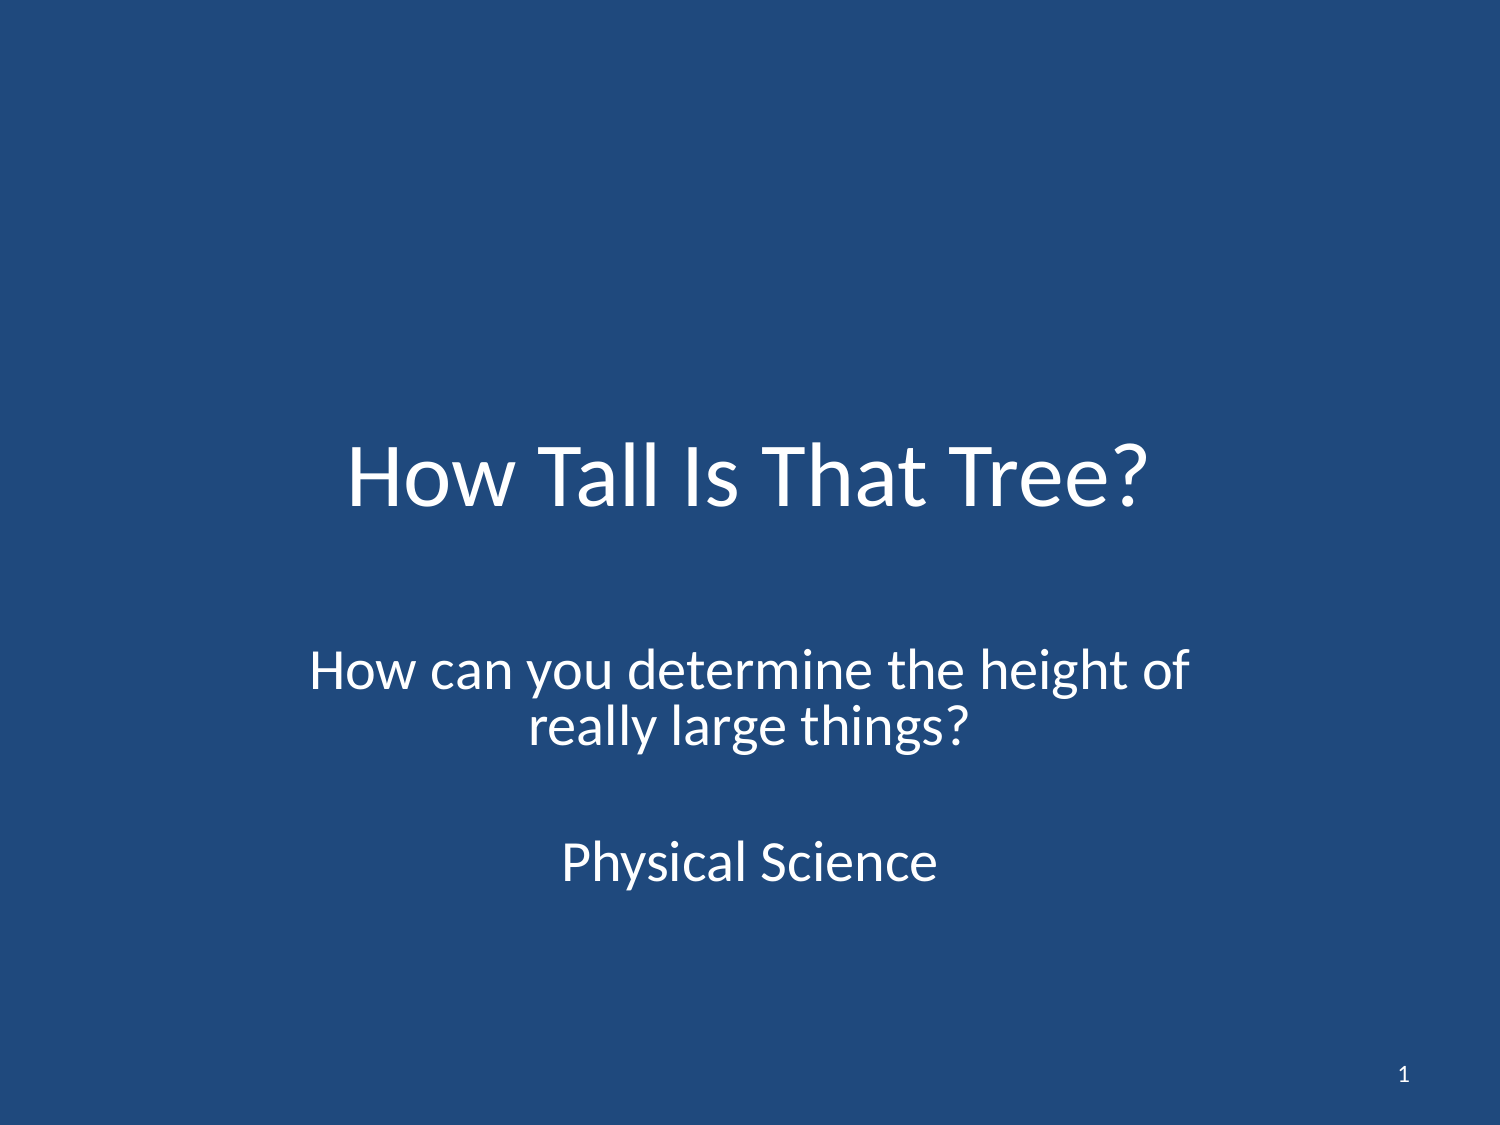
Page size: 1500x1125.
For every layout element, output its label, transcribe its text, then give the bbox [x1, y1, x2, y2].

slide_number 1 [1074, 1042, 1425, 1103]
subtitle How can you determine the height of really large things? Physical Science [224, 637, 1276, 926]
title How Tall Is That Tree? [112, 349, 1388, 591]
